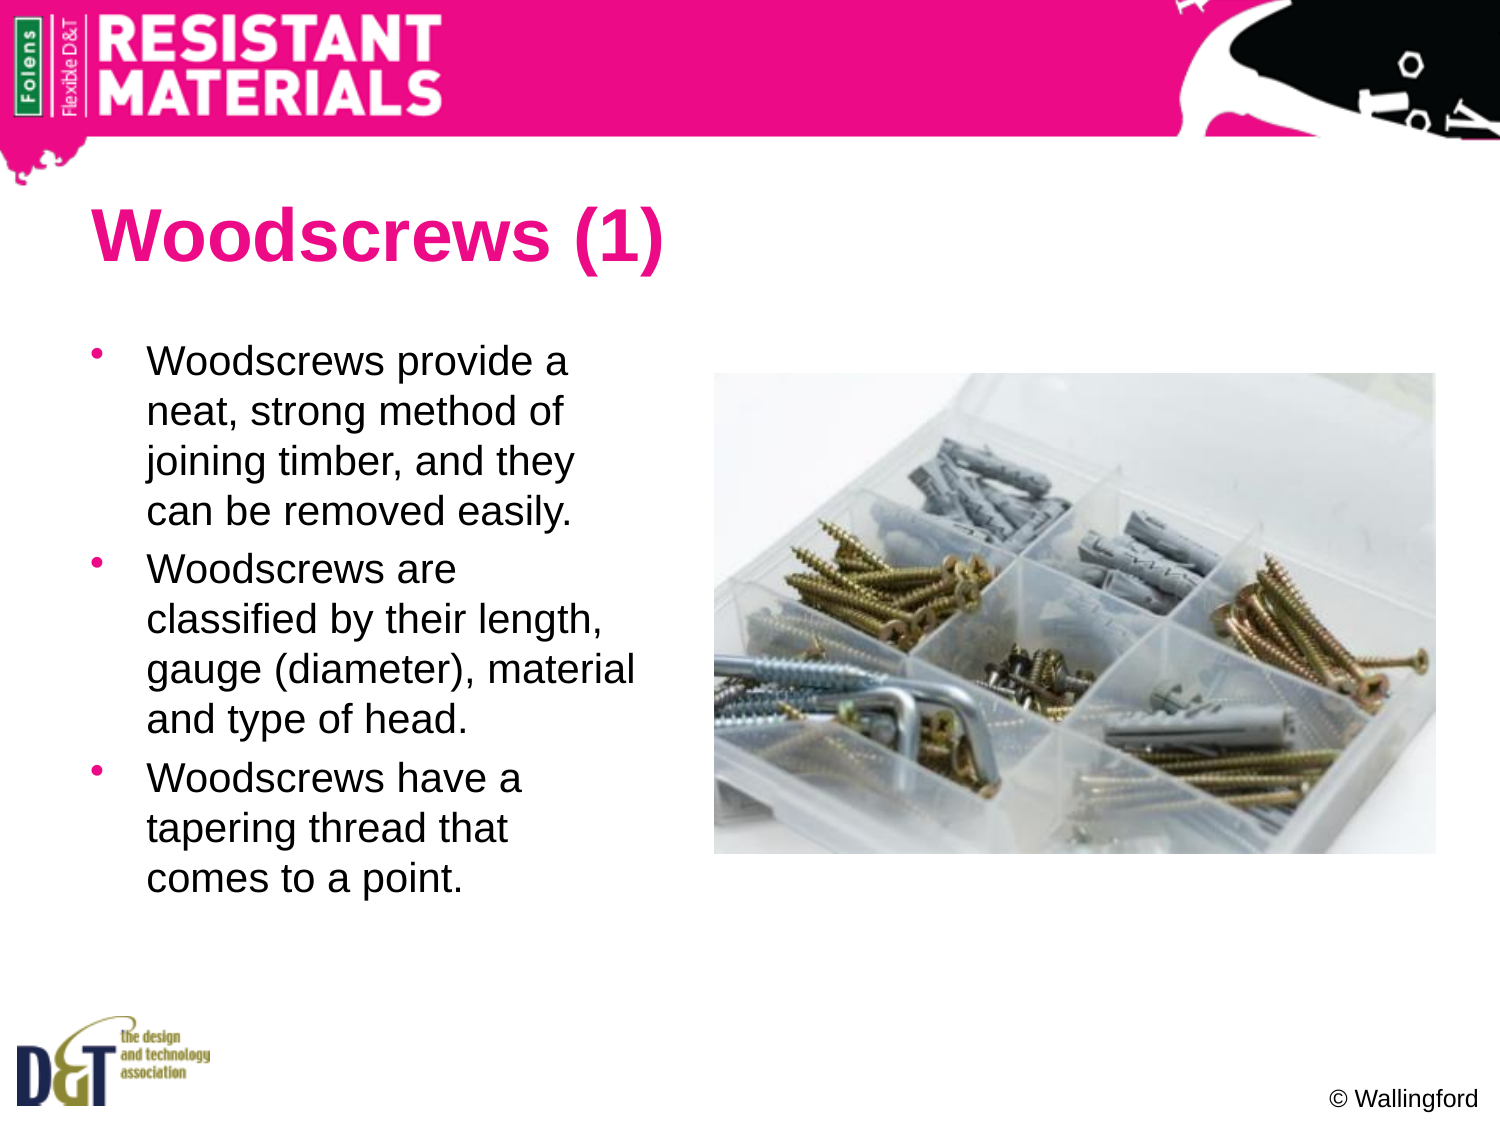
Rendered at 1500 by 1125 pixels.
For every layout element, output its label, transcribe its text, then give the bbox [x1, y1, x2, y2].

text_box © Wallingford [1257, 1074, 1495, 1125]
picture [0, 0, 1500, 1125]
title Woodscrews (1) [76, 160, 1427, 301]
list Woodscrews provide a neat, strong method of joining timber, and they can be removed easily. Woodscrews are classified by their length, gauge (diameter), material and type of head. Woodscrews have a tapering thread that comes to a point. [75, 326, 656, 1005]
